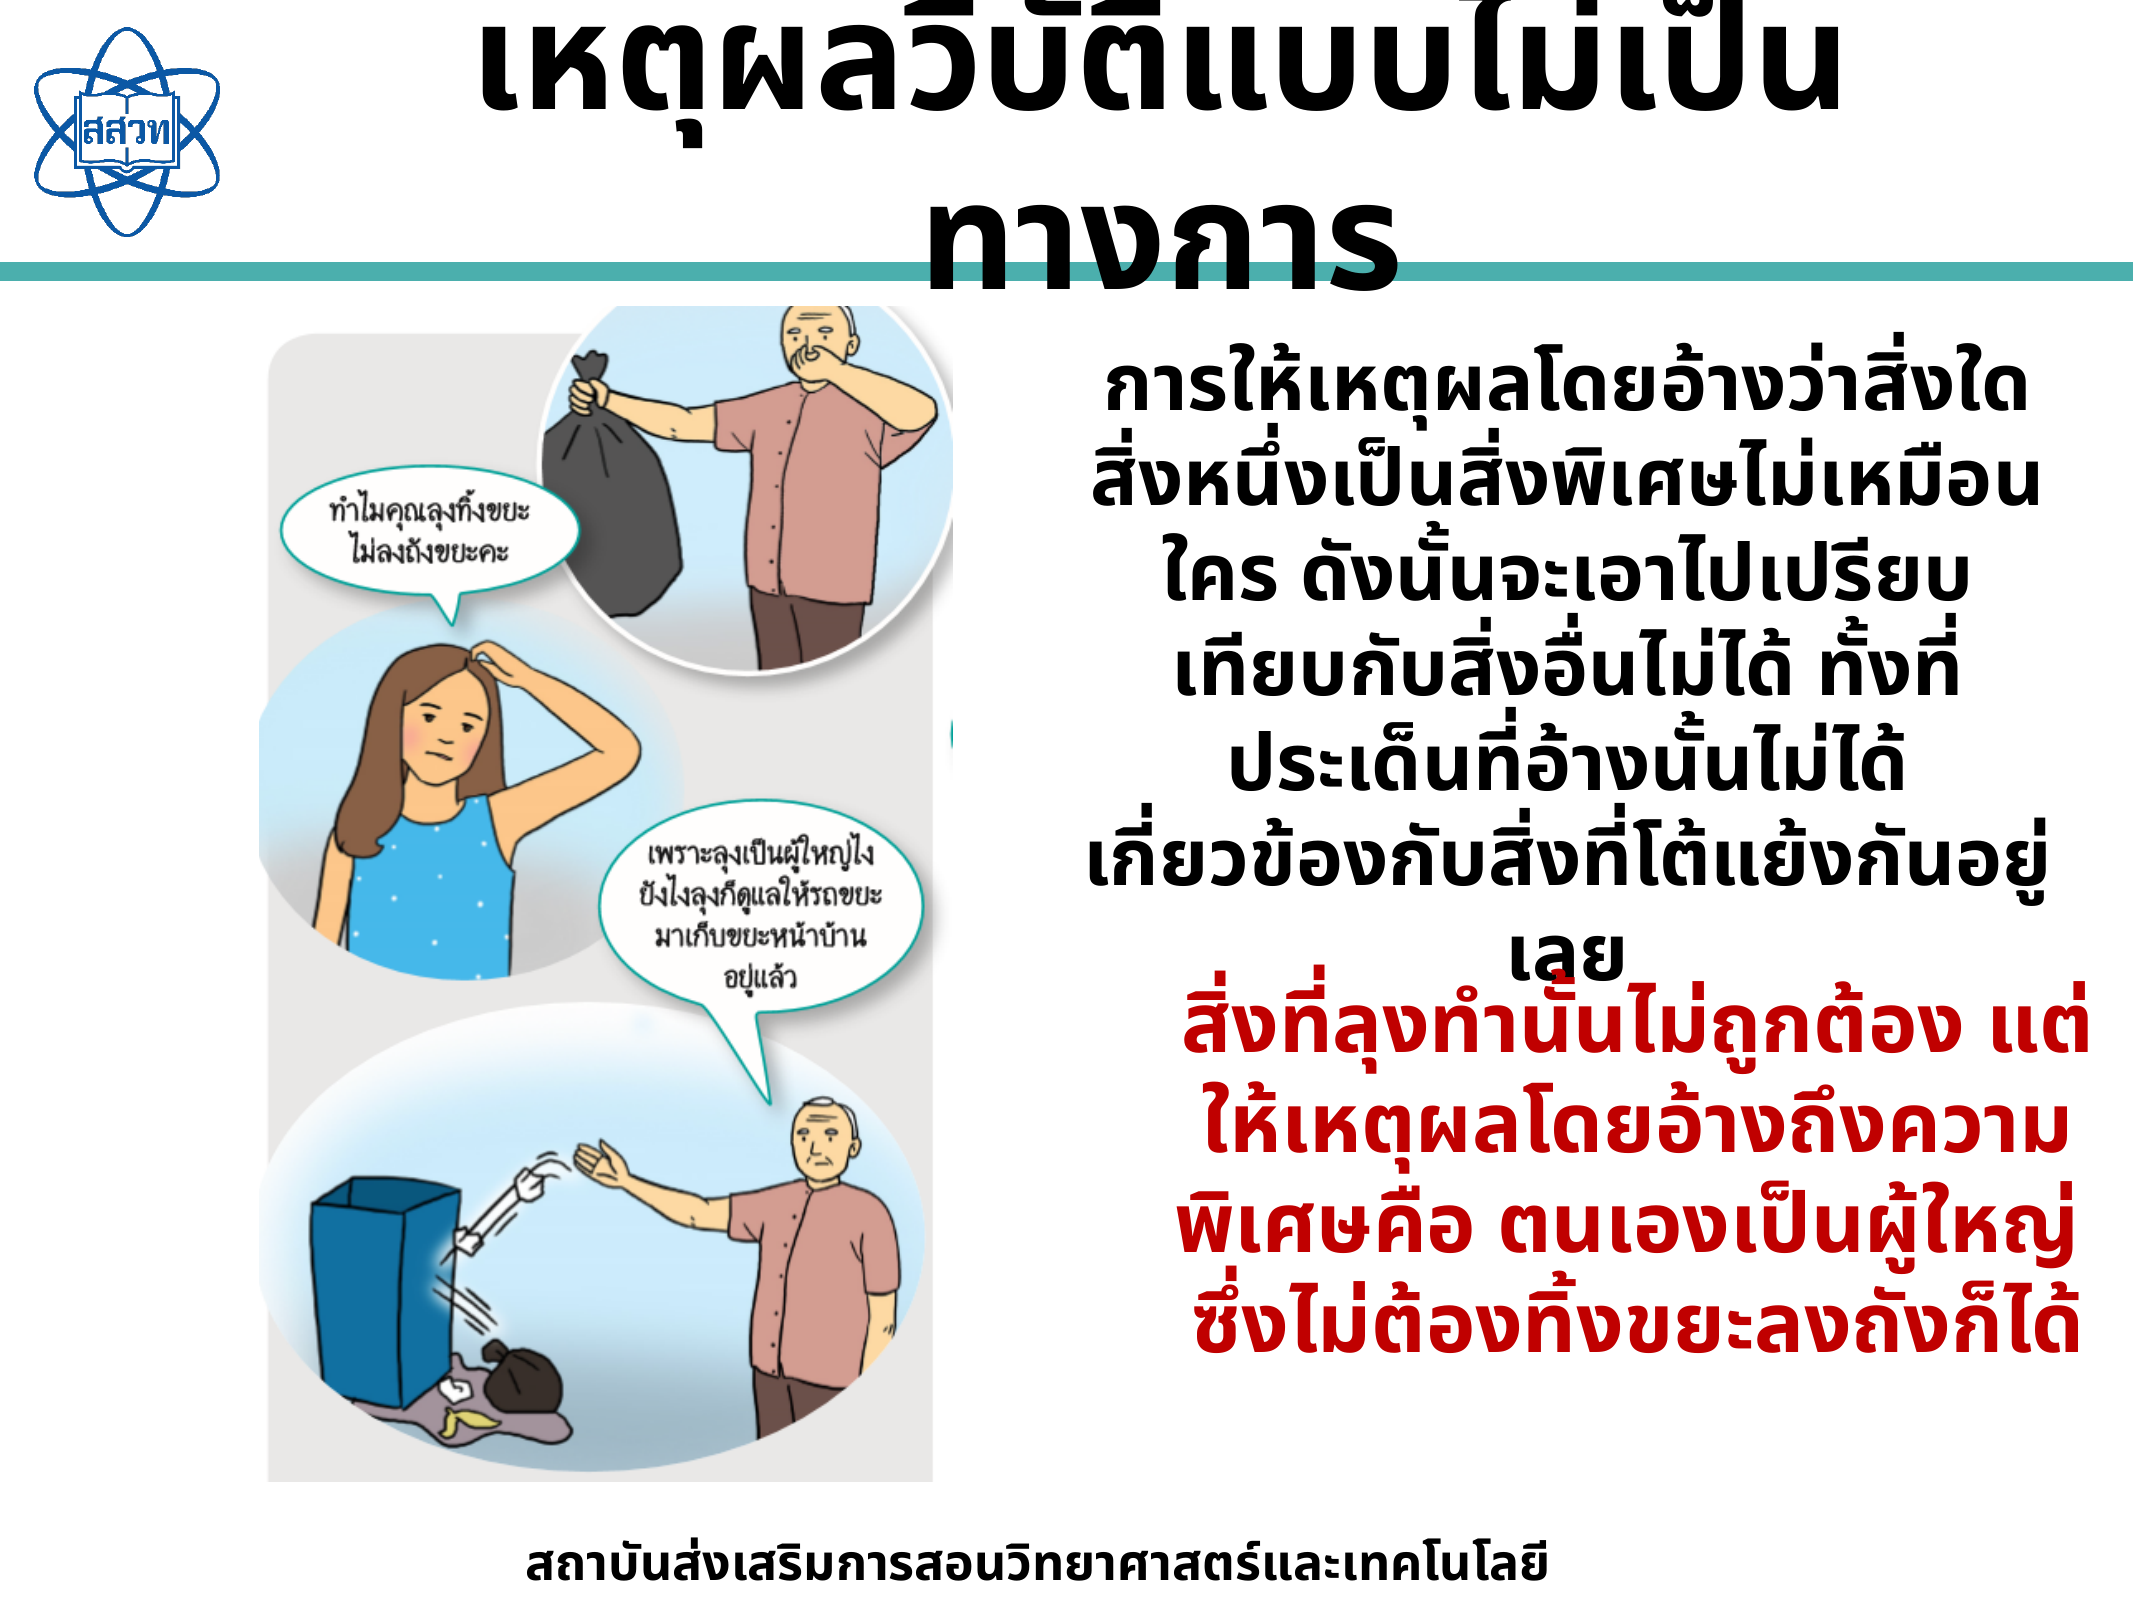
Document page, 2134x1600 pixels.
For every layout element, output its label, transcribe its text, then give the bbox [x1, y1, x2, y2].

text_box สถาบันส่งเสริมการสอนวิทยาศาสตร์และเทคโนโลยี [74, 1522, 2002, 1589]
text_box สิ่งที่ลุงทำนั้นไม่ถูกต้อง แต่ให้เหตุผลโดยอ้างถึงความพิเศษคือ ตนเองเป็นผู้ใหญ่ ซึ่งไม่ต้องทิ้งขยะลงถังก็ได้ [1161, 960, 2115, 1378]
picture [259, 305, 953, 1483]
text_box เหตุผลวิบัติแบบไม่เป็นทางการ [259, 274, 2063, 328]
text_box เหตุผลวิบัติแบบไม่เป็นทางการ [259, 0, 2063, 269]
picture [33, 27, 220, 237]
text_box การให้เหตุผลโดยอ้างว่าสิ่งใดสิ่งหนึ่งเป็นสิ่งพิเศษไม่เหมือนใคร ดังนั้นจะเอาไปเปรียบเทียบกับสิ่งอื่นไม่ได้ ทั้งที่ประเด็นที่อ้างนั้นไม่ได้เกี่ยวข้องกับสิ่งที่โต้แย้งกันอยู่เลย [1066, 322, 2069, 1005]
